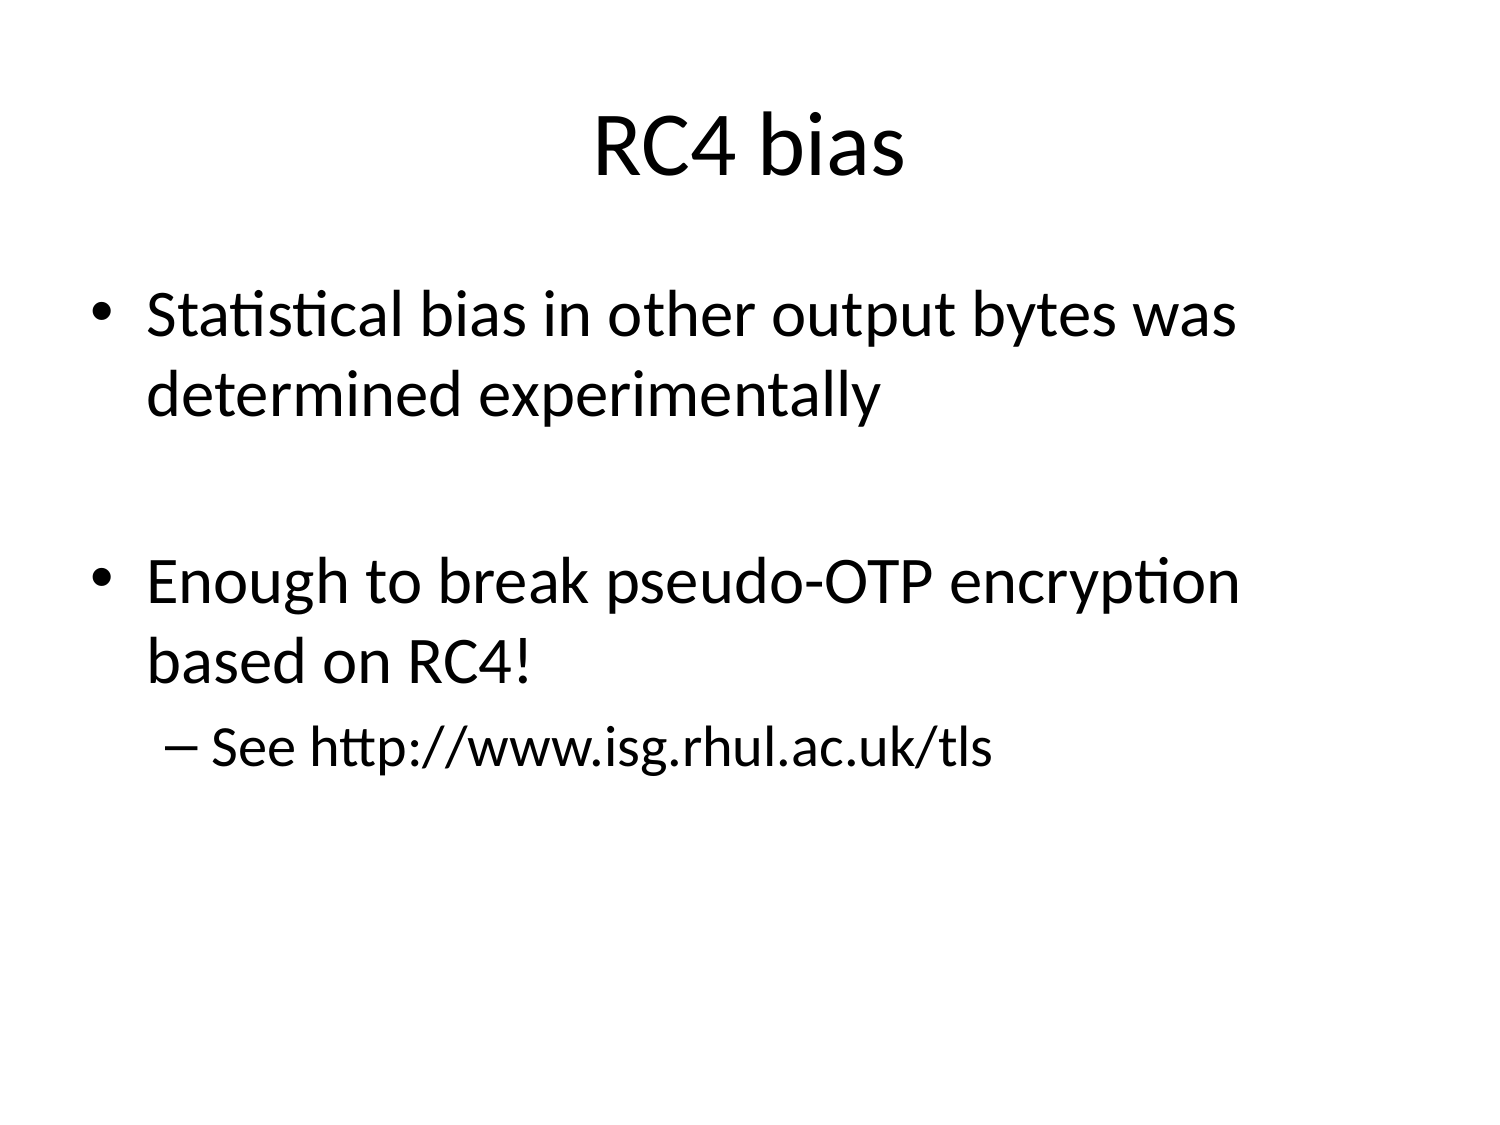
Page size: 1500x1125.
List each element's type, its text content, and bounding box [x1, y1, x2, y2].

list Statistical bias in other output bytes was determined experimentally Enough to break pseudo-OTP encryption based on RC4! See http://www.isg.rhul.ac.uk/tls [75, 262, 1425, 1005]
title RC4 bias [75, 45, 1425, 233]
